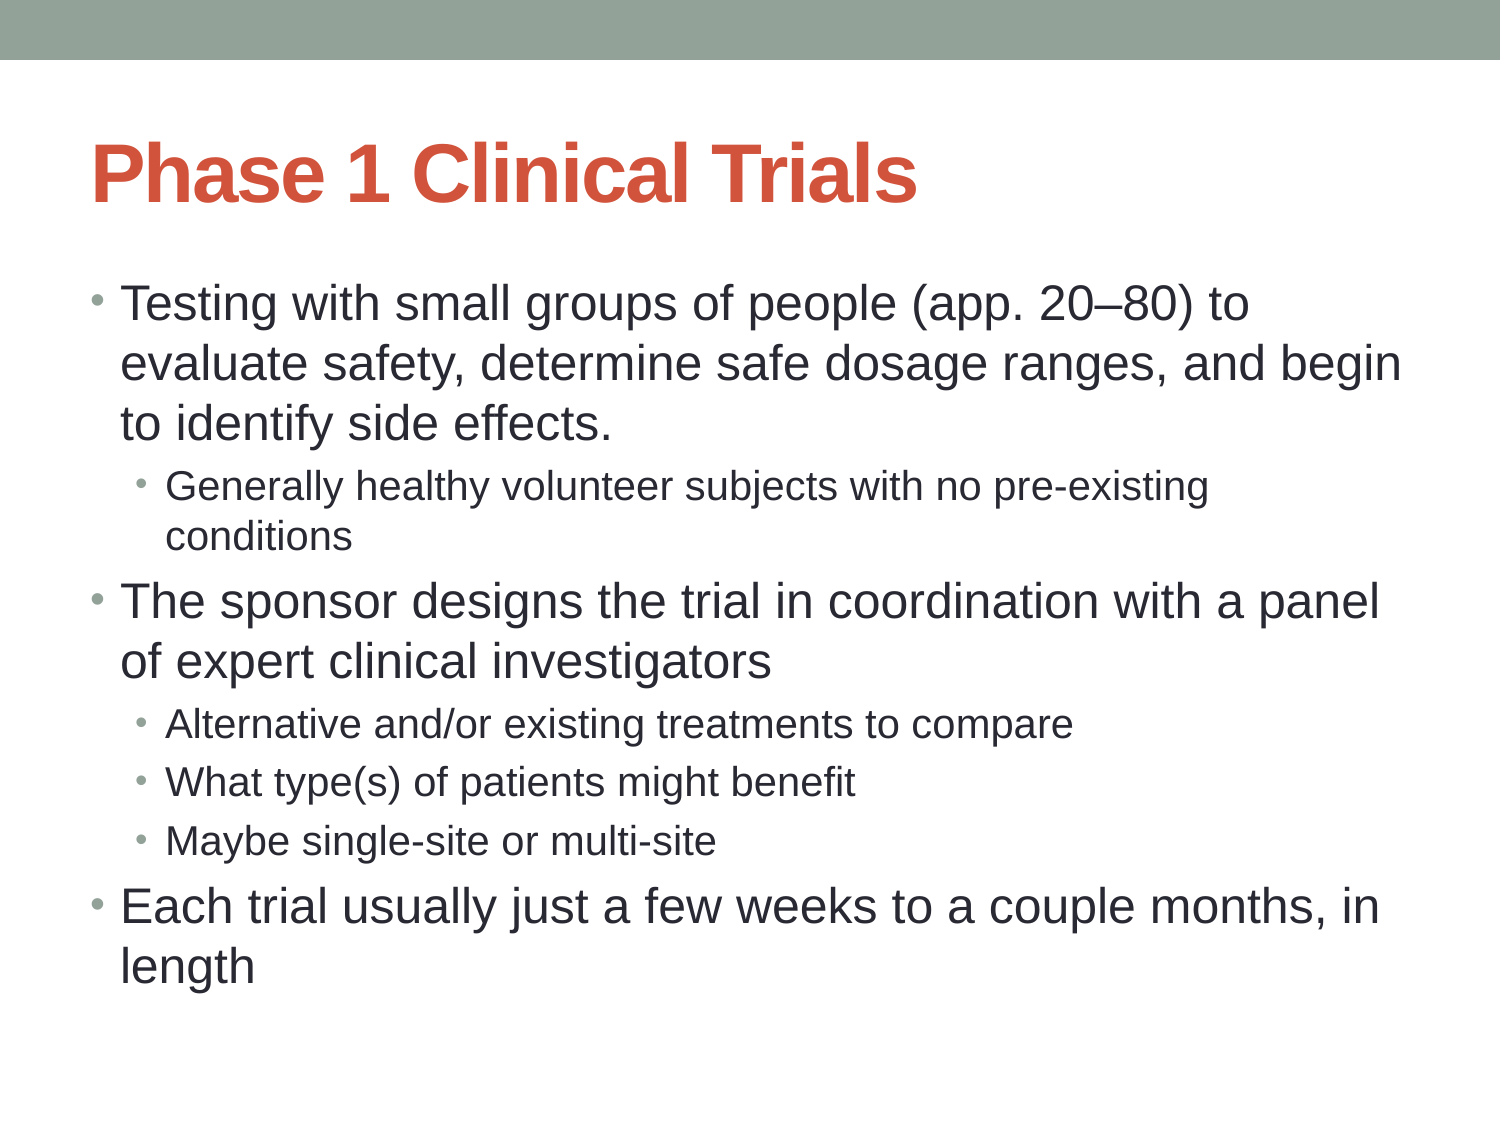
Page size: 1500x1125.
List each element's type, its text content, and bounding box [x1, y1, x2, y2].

list Testing with small groups of people (app. 20–80) to evaluate safety, determine safe dosage ranges, and begin to identify side effects. Generally healthy volunteer subjects with no pre-existing conditions The sponsor designs the trial in coordination with a panel of expert clinical investigators Alternative and/or existing treatments to compare What type(s) of patients might benefit Maybe single-site or multi-site Each trial usually just a few weeks to a couple months, in length [75, 262, 1425, 1063]
title Phase 1 Clinical Trials [75, 87, 1425, 250]
